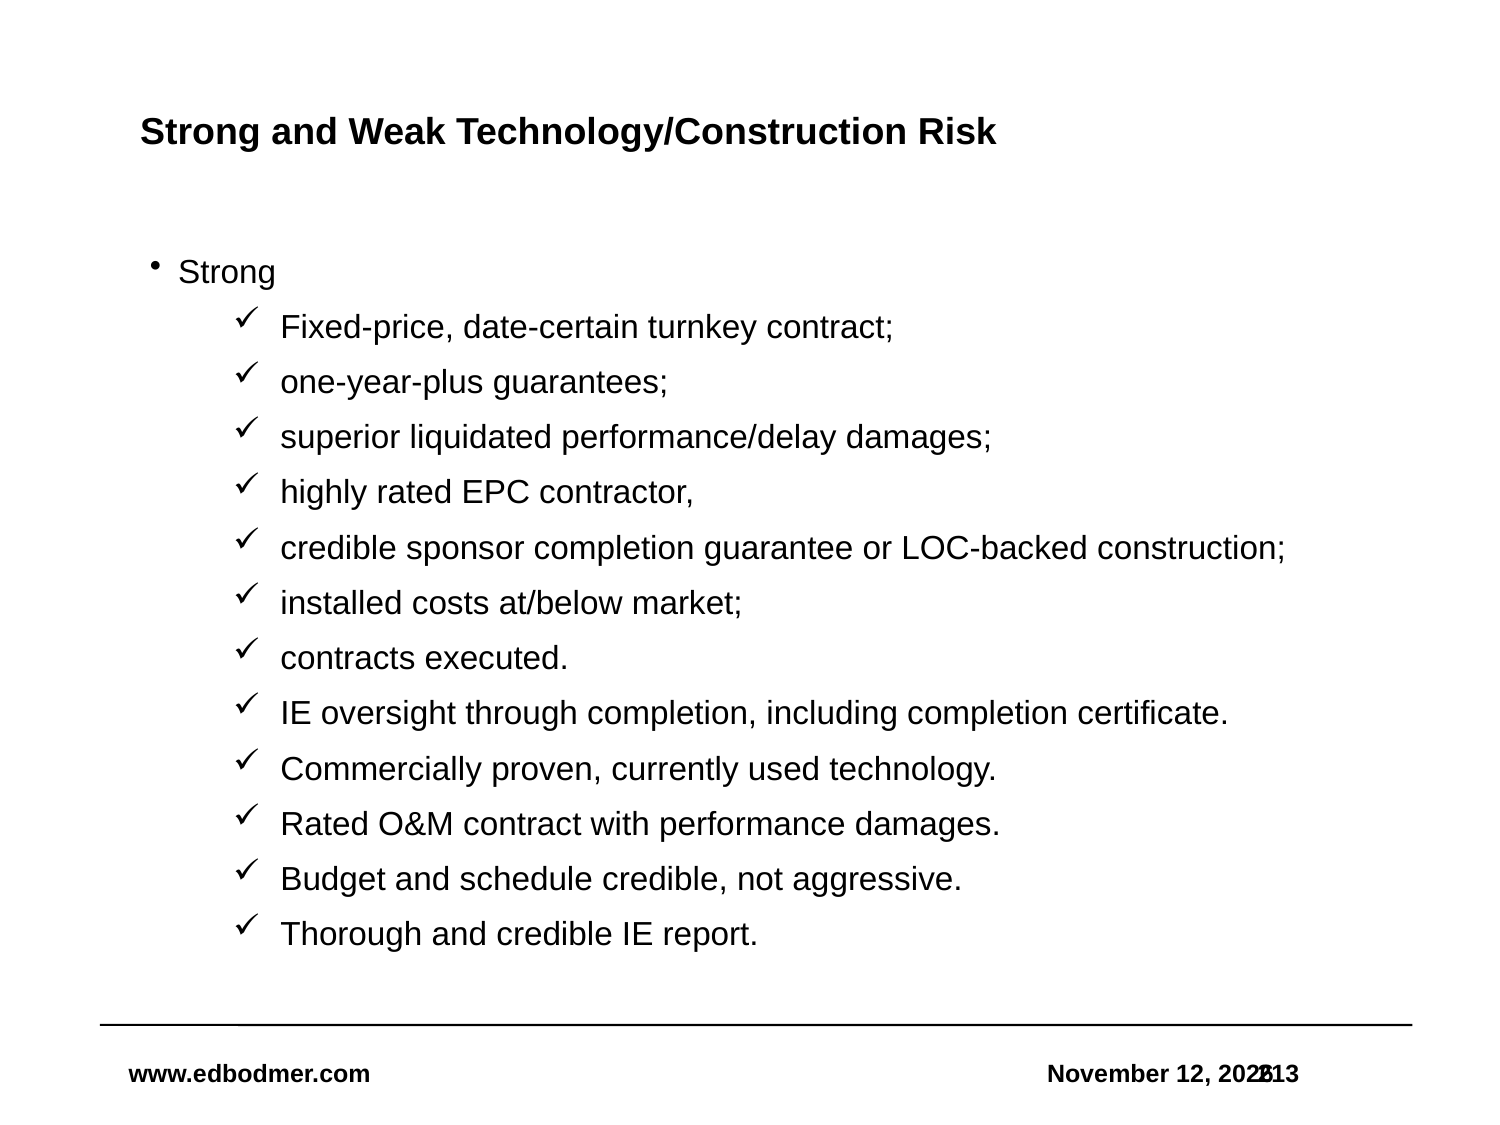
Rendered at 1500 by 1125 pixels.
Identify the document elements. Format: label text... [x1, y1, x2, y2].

list Strong Fixed-price, date-certain turnkey contract; one-year-plus guarantees; superior liquidated performance/delay damages; highly rated EPC contractor, credible sponsor completion guarantee or LOC-backed construction; installed costs at/below market; contracts executed. IE oversight through completion, including completion certificate. Commercially proven, currently used technology. Rated O&M contract with performance damages. Budget and schedule credible, not aggressive. Thorough and credible IE report. [124, 249, 1376, 1001]
title Strong and Weak Technology/Construction Risk [124, 99, 1288, 226]
